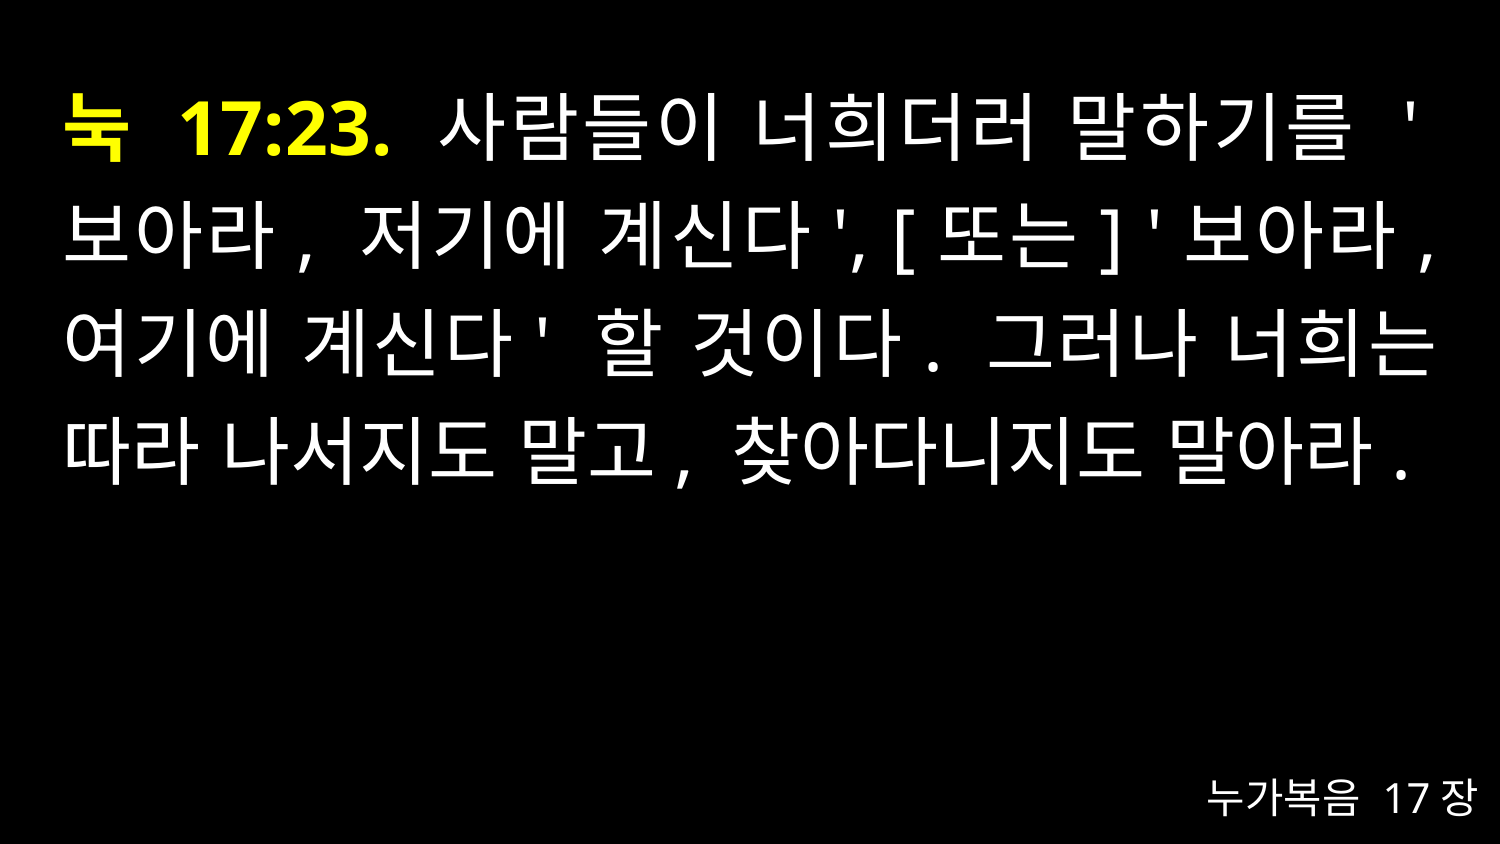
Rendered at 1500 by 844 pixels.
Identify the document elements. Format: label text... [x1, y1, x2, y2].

title 눅 17:23. 사람들이 너희더러 말하기를 '보아라, 저기에 계신다', [또는] '보아라, 여기에 계신다' 할 것이다. 그러나 너희는 따라 나서지도 말고, 찾아다니지도 말아라. [0, 0, 1500, 844]
subtitle 누가복음 17장 [916, 770, 1500, 844]
